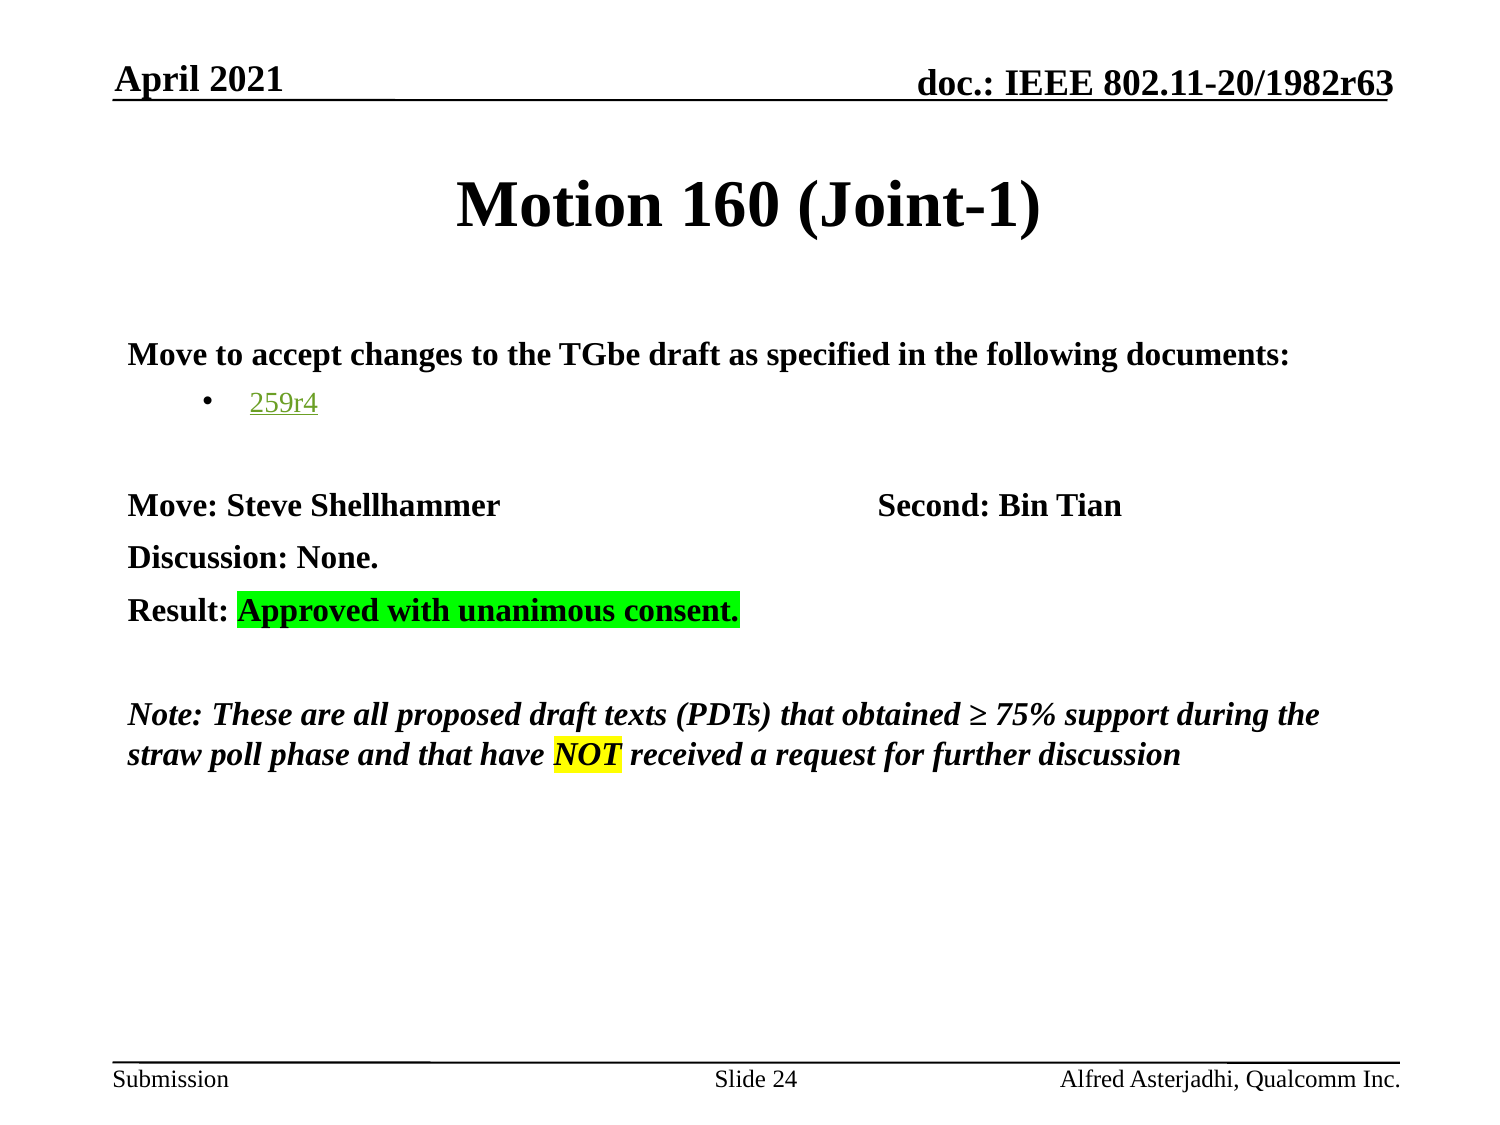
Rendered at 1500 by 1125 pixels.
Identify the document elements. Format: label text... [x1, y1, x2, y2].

slide_number Slide 24 [712, 1061, 800, 1123]
title Motion 160 (Joint-1) [112, 112, 1388, 288]
footer Alfred Asterjadhi, Qualcomm Inc. [878, 1061, 1402, 1093]
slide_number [114, 54, 423, 100]
list Move to accept changes to the TGbe draft as specified in the following documents: 259r4 Move: Steve Shellhammer Second: Bin Tian Discussion: None. Result: Approved with unanimous consent. Note: These are all proposed draft texts (PDTs) that obtained ≥ 75% support during the straw poll phase and that have NOT received a request for further discussion [112, 324, 1388, 1000]
